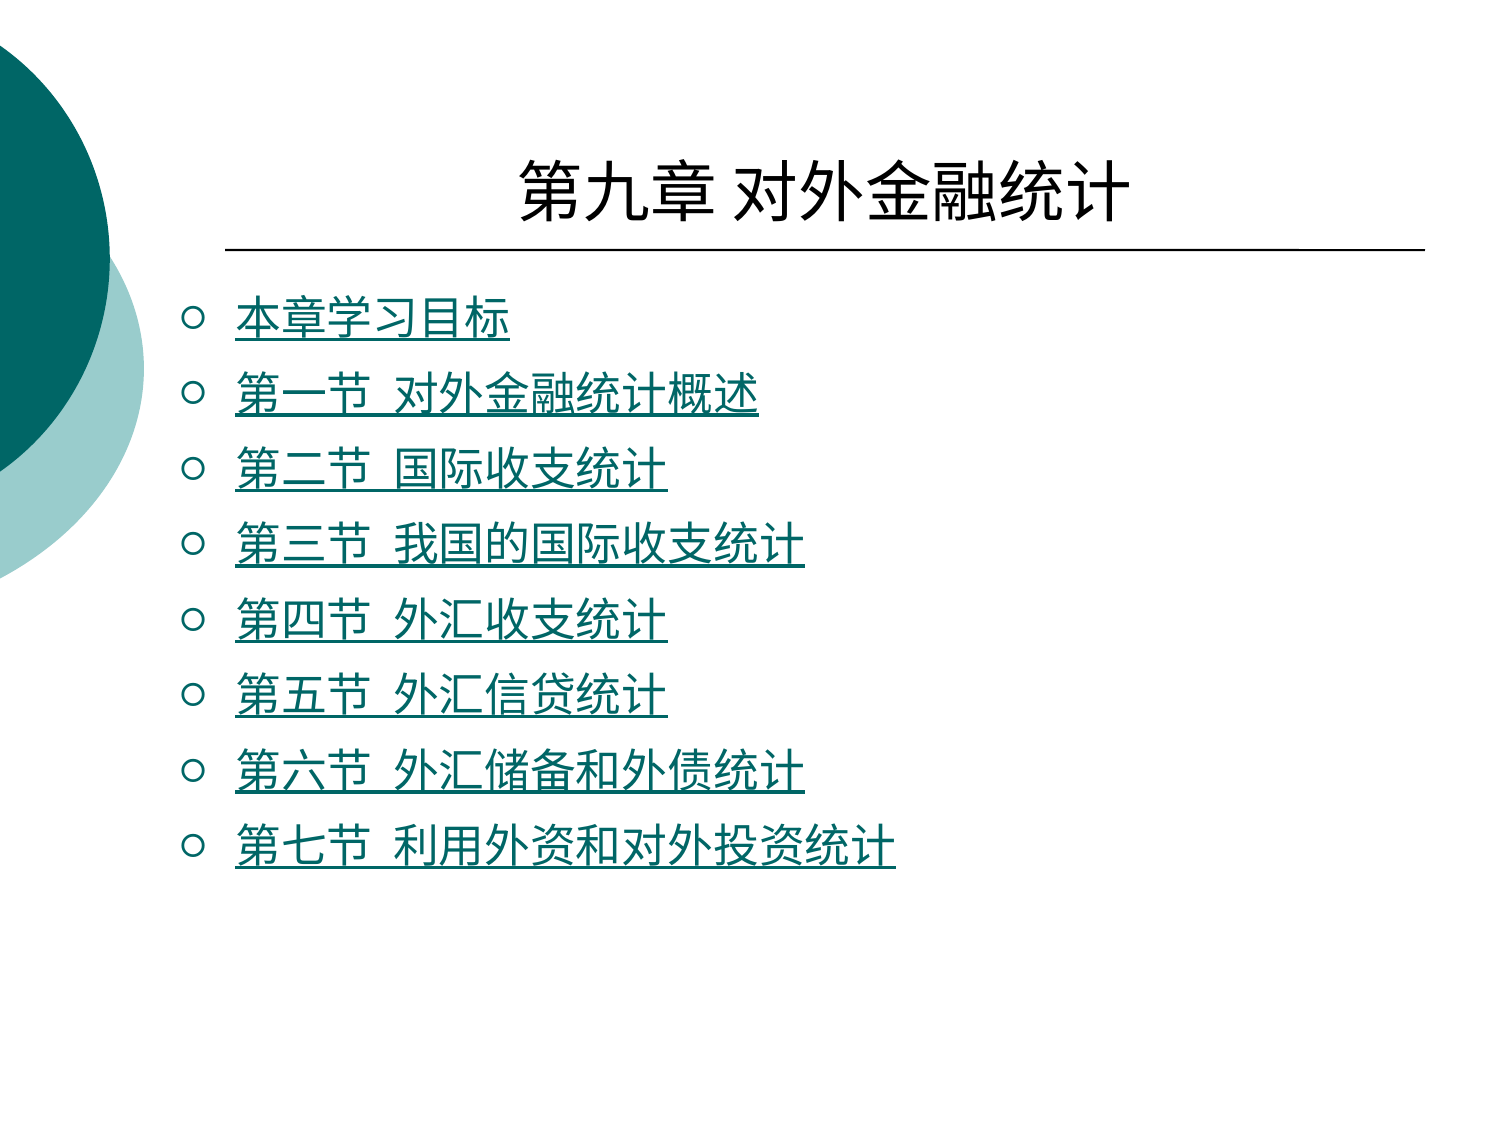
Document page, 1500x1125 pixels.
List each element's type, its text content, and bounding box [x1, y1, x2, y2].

list 本章学习目标 第一节 对外金融统计概述 第二节 国际收支统计 第三节 我国的国际收支统计 第四节 外汇收支统计 第五节 外汇信贷统计 第六节 外汇储备和外债统计 第七节 利用外资和对外投资统计 [163, 281, 1466, 1032]
title 第九章 对外金融统计 [224, 49, 1425, 238]
